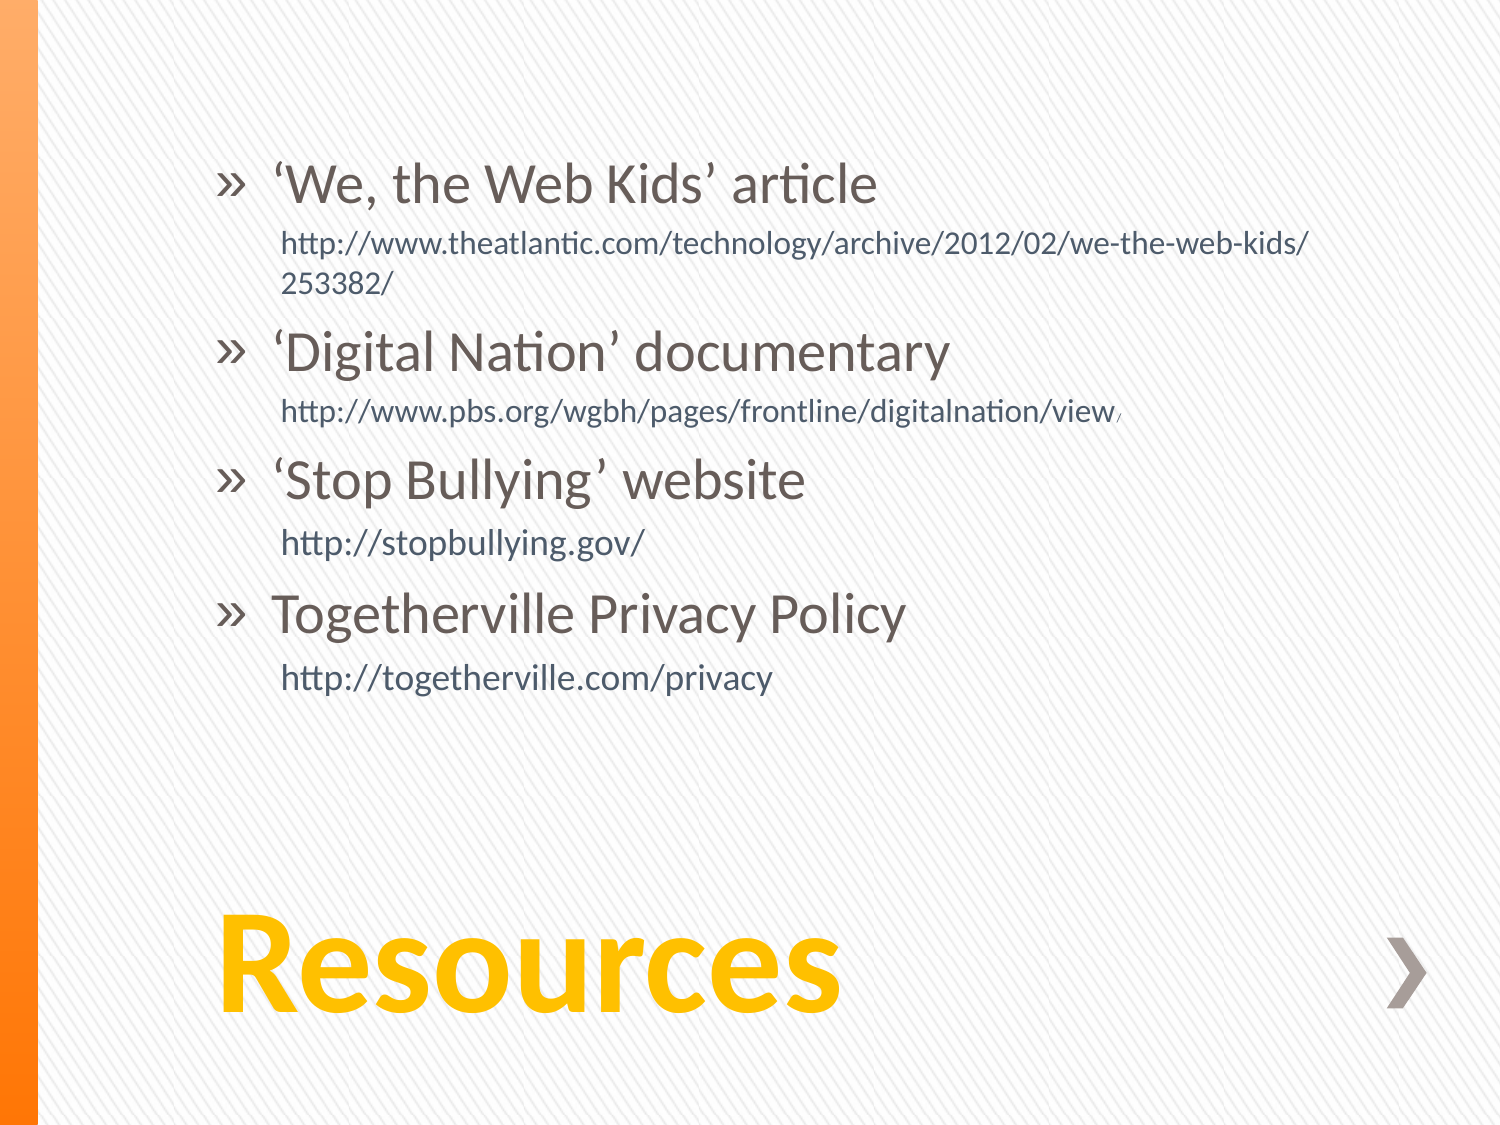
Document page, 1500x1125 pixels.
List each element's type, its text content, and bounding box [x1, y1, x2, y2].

title Resources [200, 863, 1388, 1050]
list ‘We, the Web Kids’ article http://www.theatlantic.com/technology/archive/2012/02/we-the-web-kids/253382/ ‘Digital Nation’ documentary http://www.pbs.org/wgbh/pages/frontline/digitalnation/view/ ‘Stop Bullying’ website http://stopbullying.gov/ Togetherville Privacy Policy http://togetherville.com/privacy [200, 137, 1425, 863]
